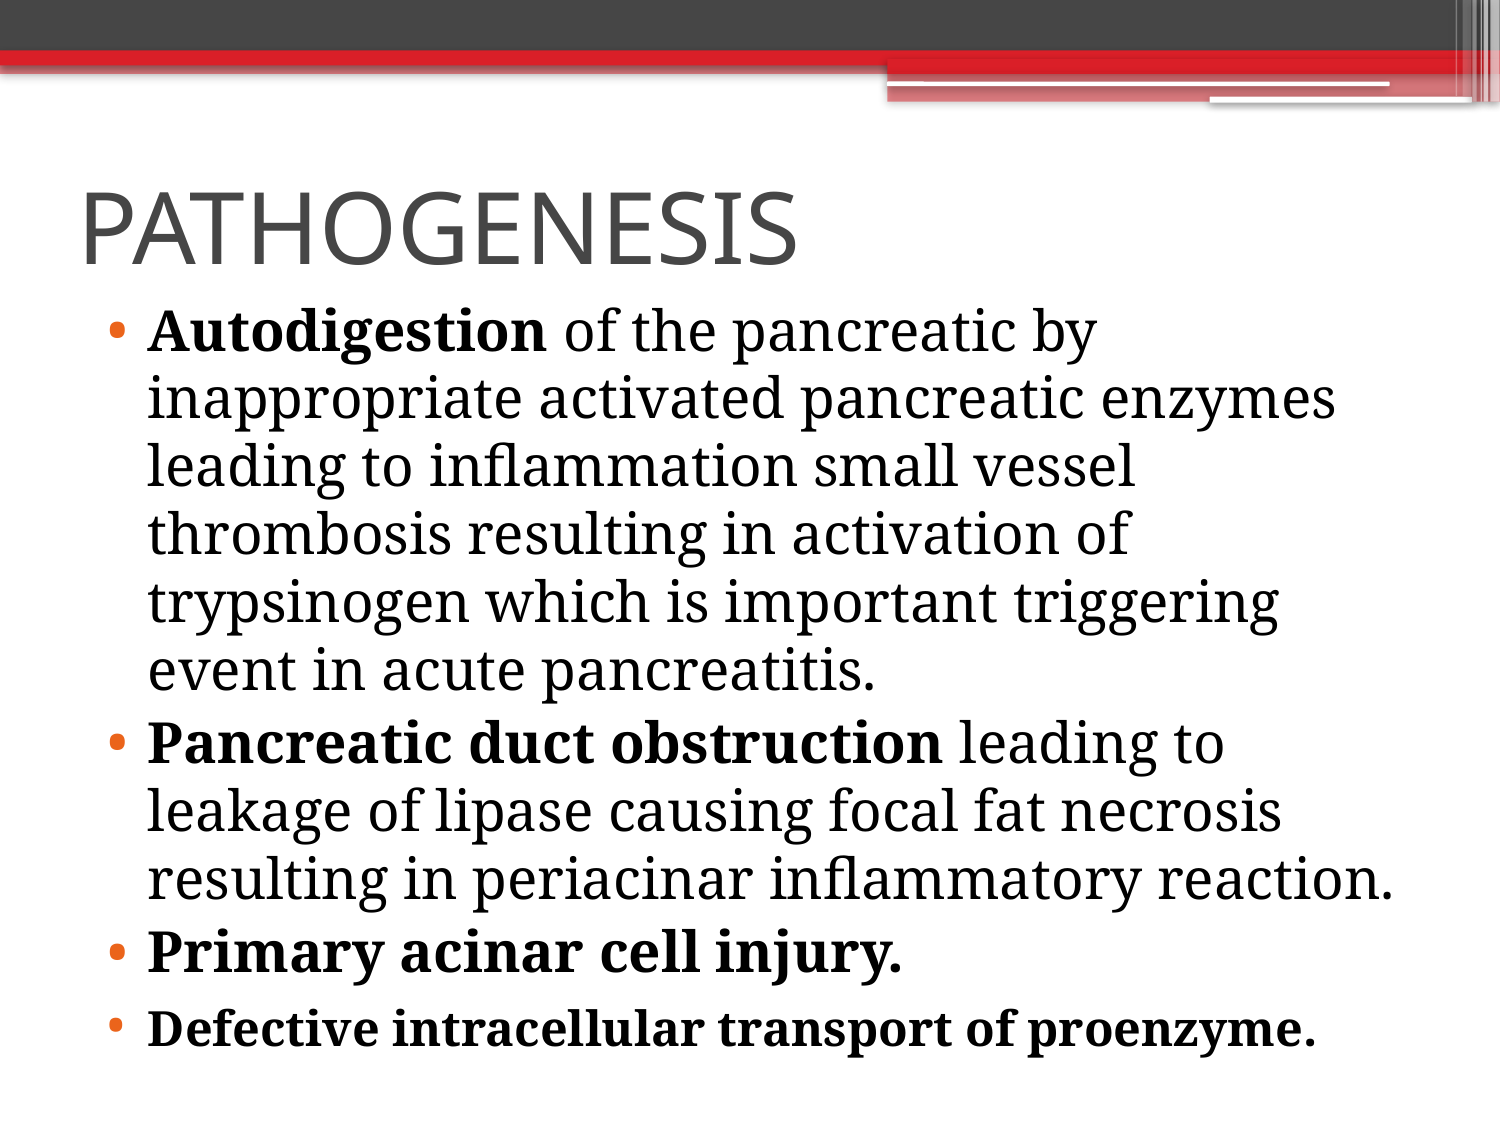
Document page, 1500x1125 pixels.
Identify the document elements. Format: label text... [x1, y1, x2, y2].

list Autodigestion of the pancreatic by inappropriate activated pancreatic enzymes leading to inflammation small vessel thrombosis resulting in activation of trypsinogen which is important triggering event in acute pancreatitis. Pancreatic duct obstruction leading to leakage of lipase causing focal fat necrosis resulting in periacinar inflammatory reaction. Primary acinar cell injury. Defective intracellular transport of proenzyme. [75, 287, 1425, 1079]
title PATHOGENESIS [62, 137, 1413, 313]
